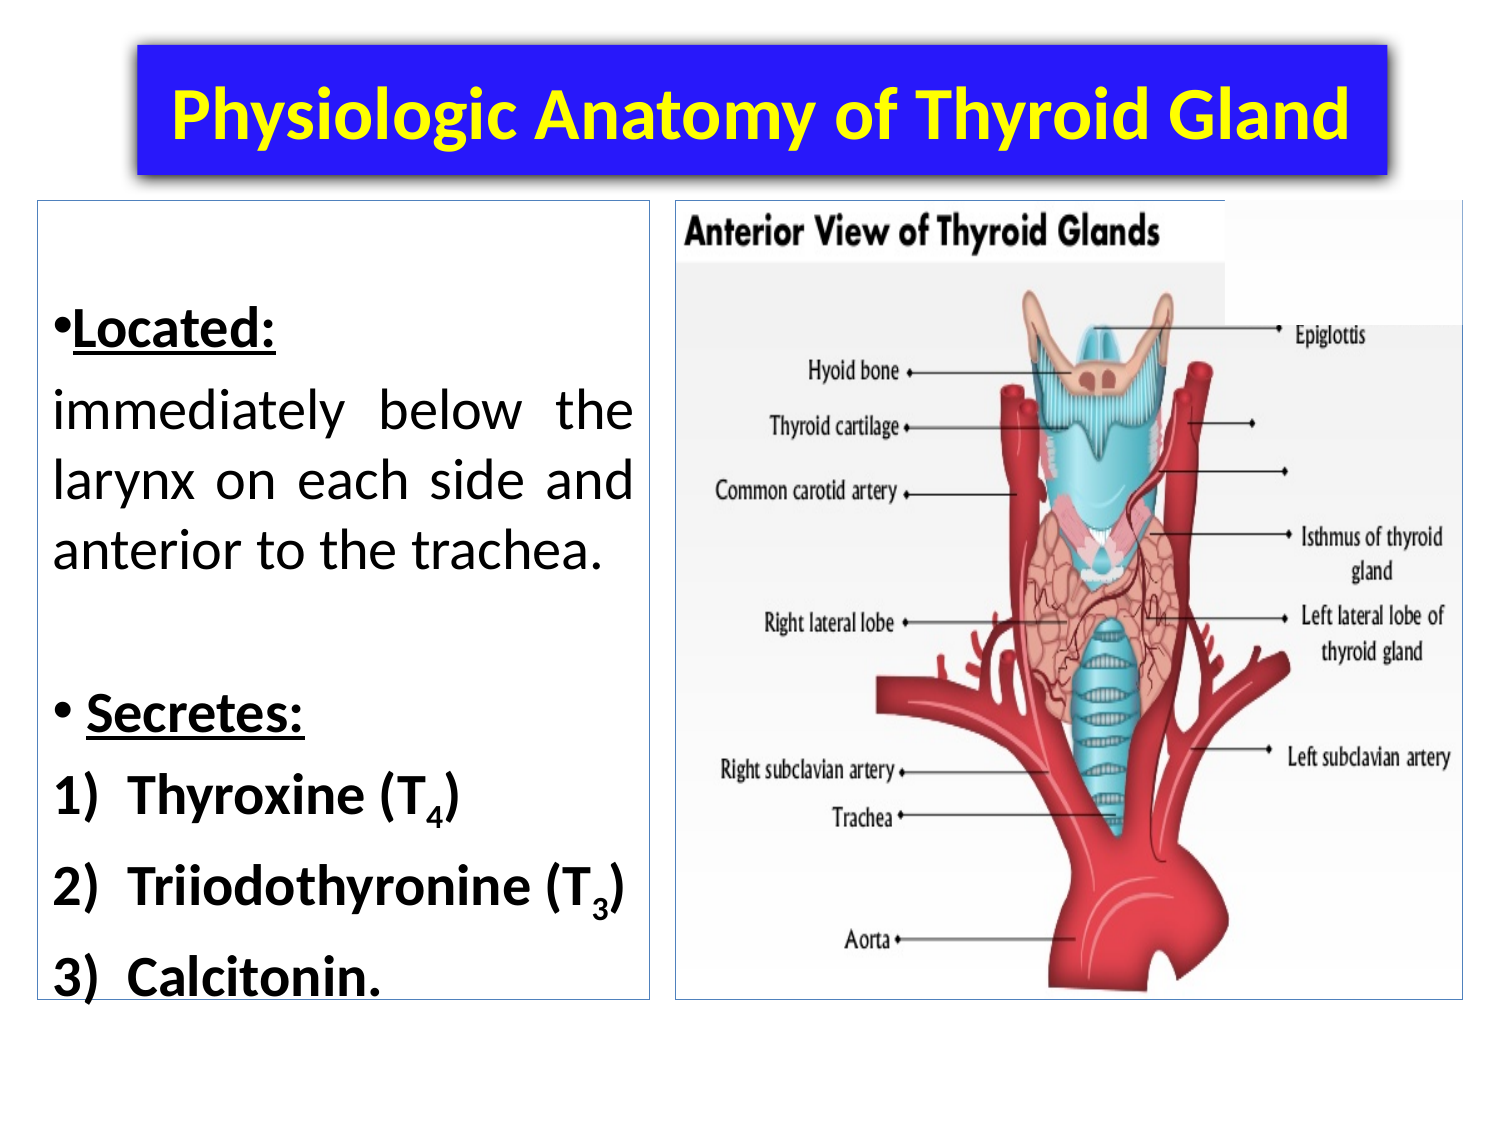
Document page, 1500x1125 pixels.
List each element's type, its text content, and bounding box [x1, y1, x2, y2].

picture [674, 199, 1463, 1001]
title Physiologic Anatomy of Thyroid Gland [137, 44, 1388, 175]
list Located: immediately below the larynx on each side and anterior to the trachea. Secretes: Thyroxine (T4) Triiodothyronine (T3) Calcitonin. [37, 200, 650, 1000]
